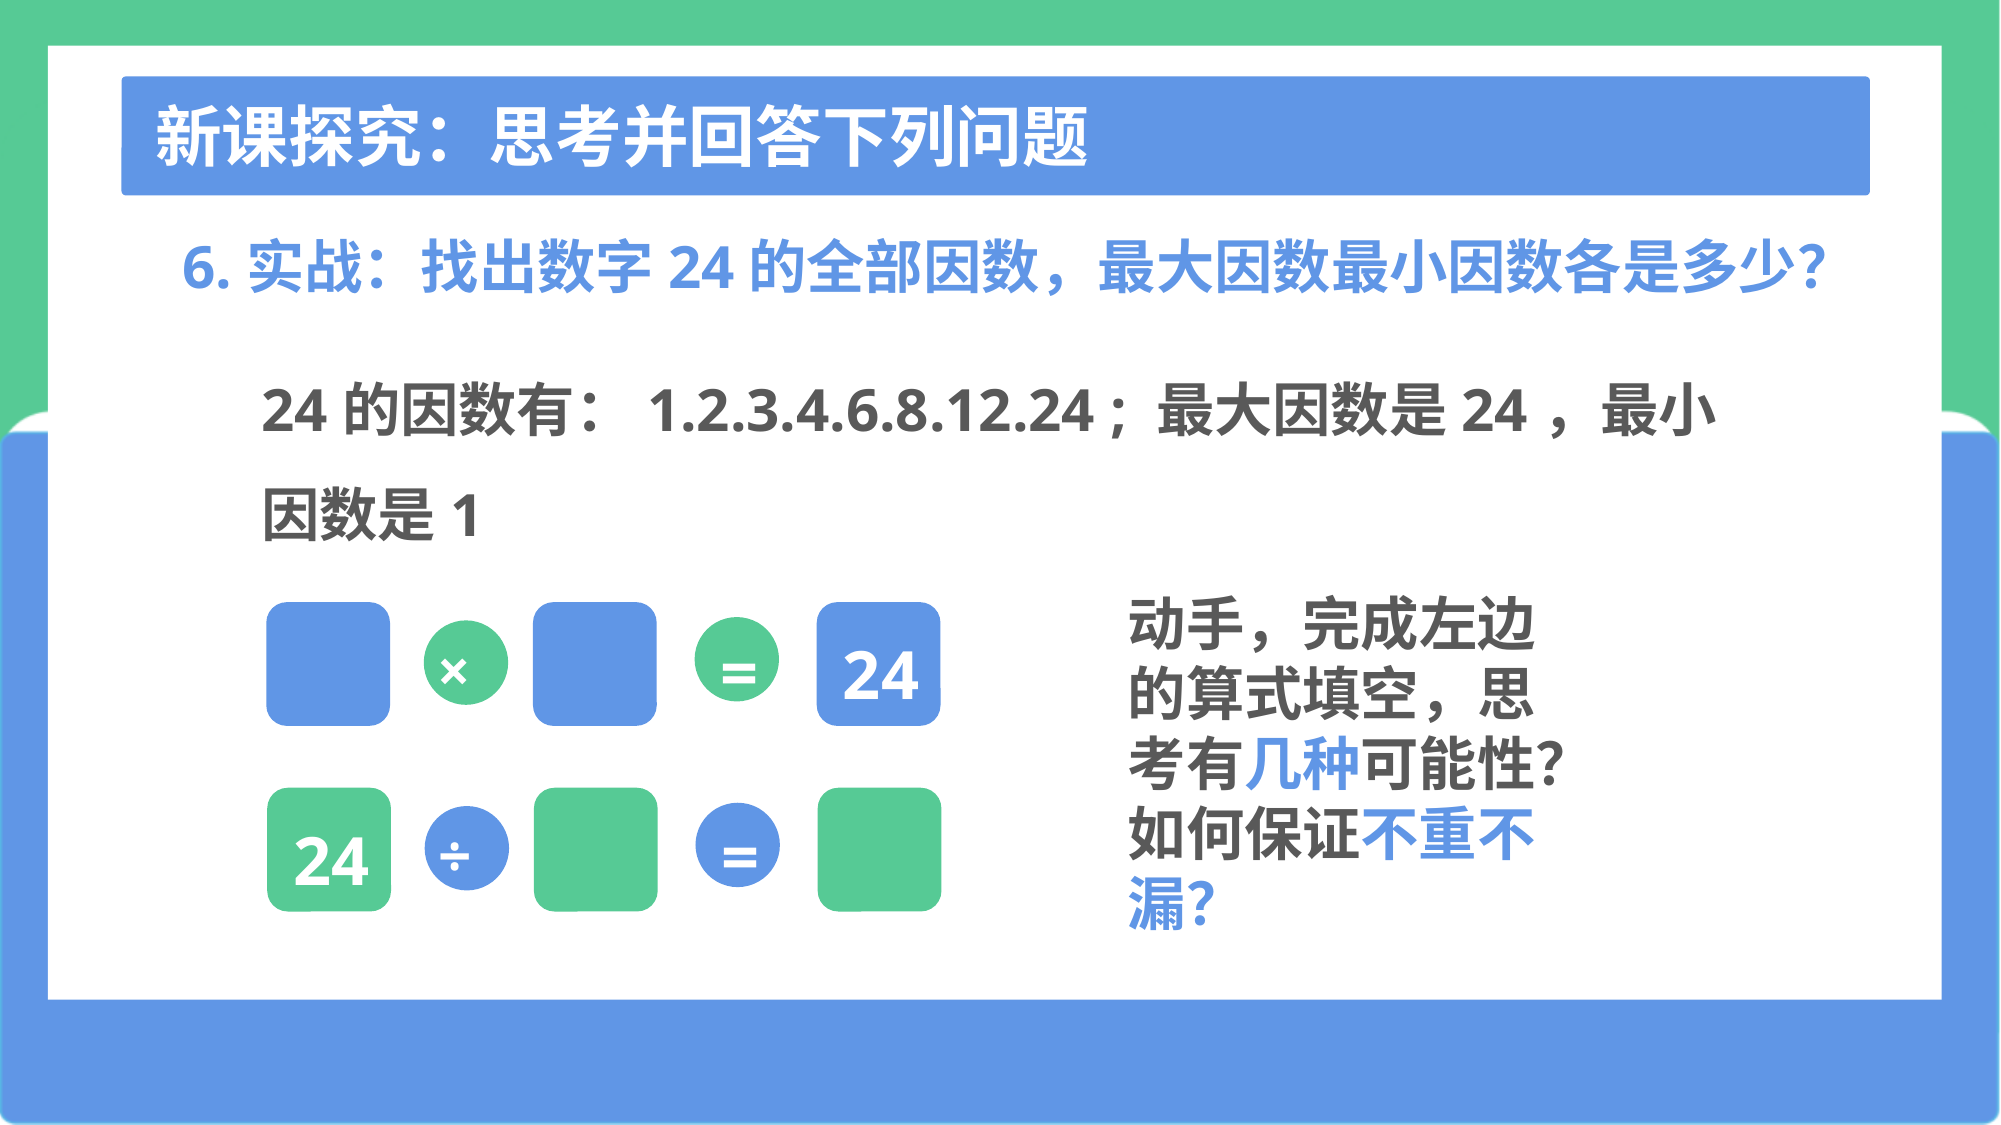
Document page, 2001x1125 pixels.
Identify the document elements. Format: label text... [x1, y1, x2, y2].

text_box 动手，完成左边的算式填空，思考有几种可能性？如何保证不重不漏？ [1113, 579, 1564, 945]
text_box 新课探究：思考并回答下列问题 [140, 87, 1870, 182]
text_box [120, 75, 1872, 197]
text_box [266, 582, 956, 726]
text_box 6.实战：找出数字24的全部因数，最大因数最小因数各是多少？ [167, 222, 1837, 308]
text_box [47, 45, 1943, 1001]
text_box 24的因数有：1.2.3.4.6.8.12.24 ; 最大因数是24，最小因数是1 [246, 330, 1766, 556]
picture [0, 0, 2001, 1125]
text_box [267, 766, 942, 912]
